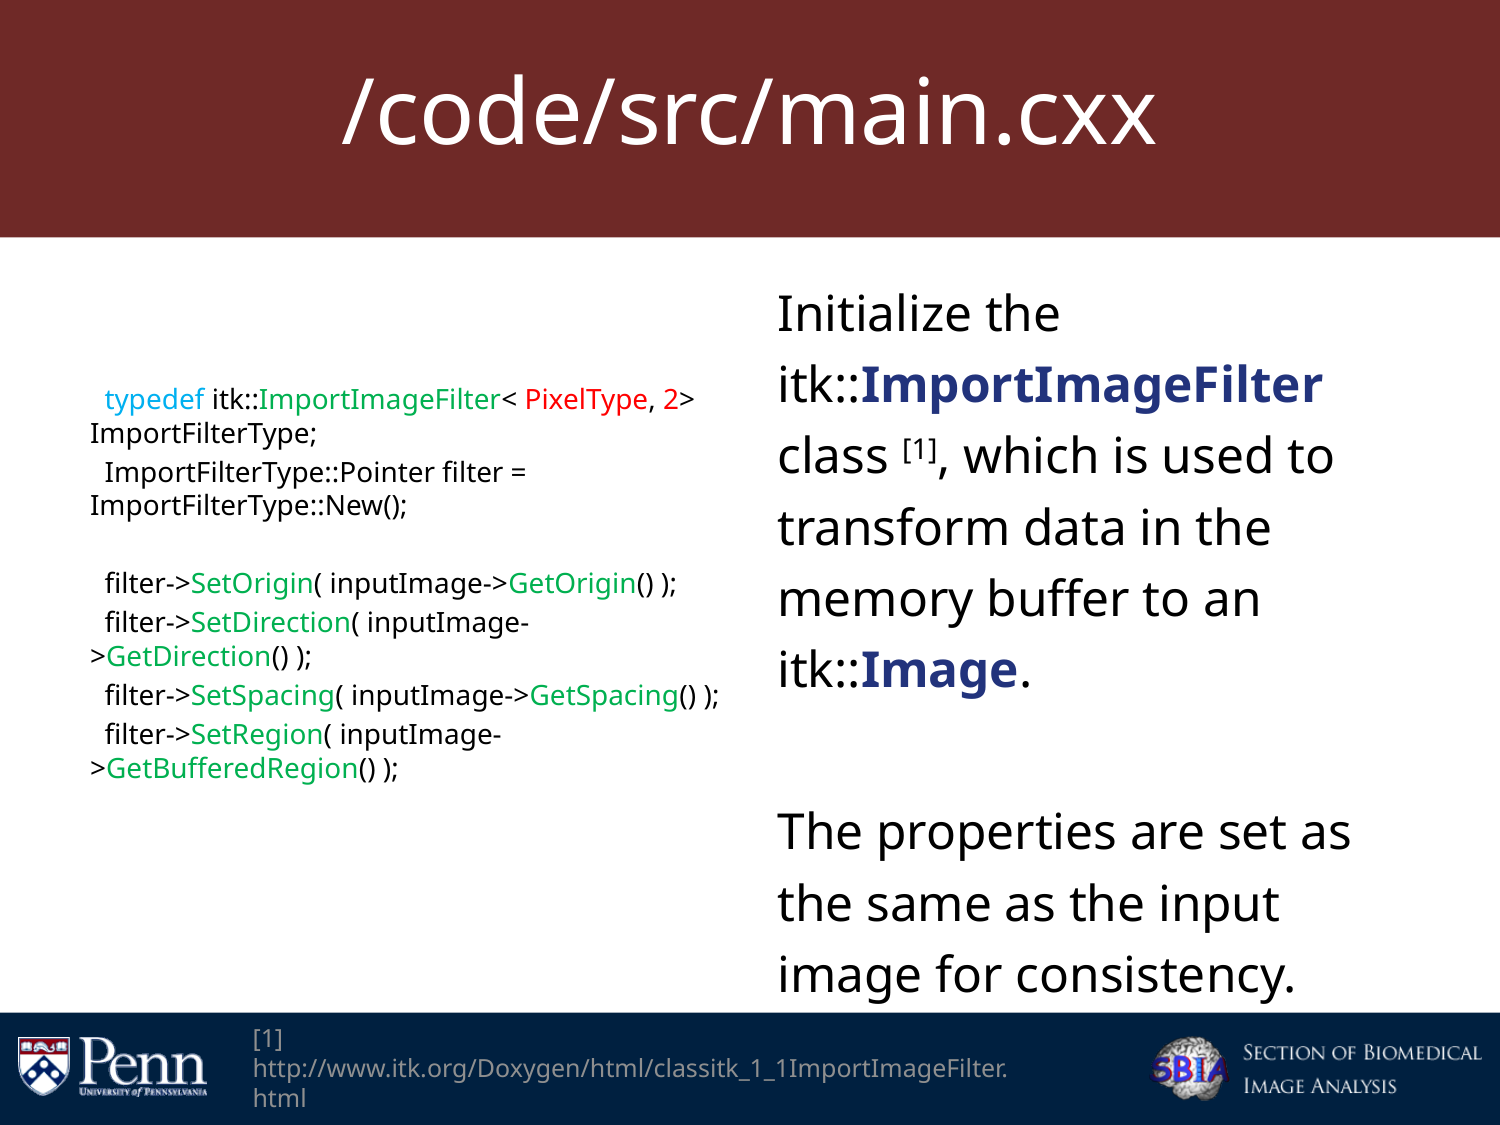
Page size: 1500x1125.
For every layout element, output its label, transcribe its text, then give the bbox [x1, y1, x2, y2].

list Initialize the itk::ImportImageFilter class [1], which is used to transform data in the memory buffer to an itk::Image. The properties are set as the same as the input image for consistency. [762, 262, 1425, 1013]
list MatrixType outputMatrix = vnl_matrix_inverse< PixelType >(inputMatrix); typedef itk::ImportImageFilter< PixelType, 2> ImportFilterType; ImportFilterType::Pointer filter = ImportFilterType::New(); filter->SetOrigin( inputImage->GetOrigin() ); filter->SetDirection( inputImage->GetDirection() ); filter->SetSpacing( inputImage->GetSpacing() ); filter->SetRegion( inputImage->GetBufferedRegion() ); bool letFilterManageMemory = true; filter->SetImportPointer( outputMatrix.data_block(), rows * cols, letFilterManageMemory ); [75, 262, 738, 1013]
picture [1149, 1035, 1482, 1102]
footer [1] http://www.itk.org/Doxygen/html/classitk_1_1ImportImageFilter.html [237, 1037, 1038, 1098]
title /code/src/main.cxx [75, 45, 1425, 238]
picture [18, 1037, 207, 1097]
